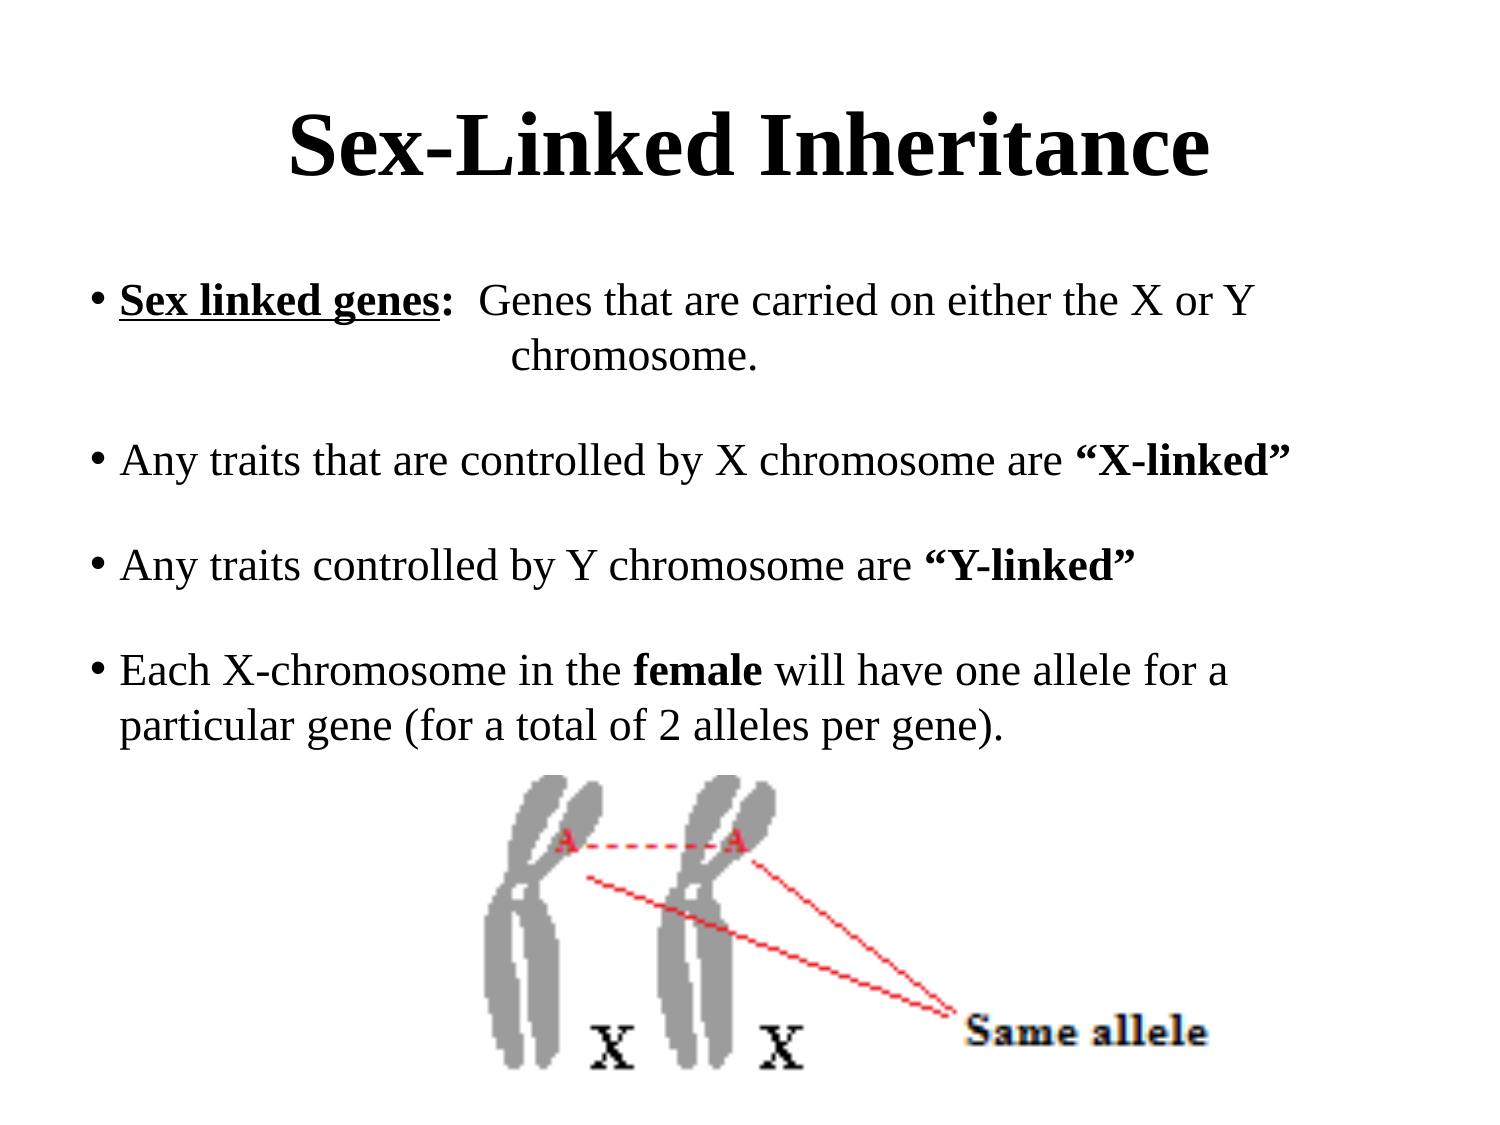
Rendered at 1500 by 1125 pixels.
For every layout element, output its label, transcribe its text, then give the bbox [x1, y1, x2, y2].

list Sex linked genes: Genes that are carried on either the X or Y chromosome. Any traits that are controlled by X chromosome are “X-linked” Any traits controlled by Y chromosome are “Y-linked” Each X-chromosome in the female will have one allele for a particular gene (for a total of 2 alleles per gene). [75, 262, 1425, 1005]
picture [477, 774, 1261, 1102]
title Sex-Linked Inheritance [75, 45, 1425, 233]
